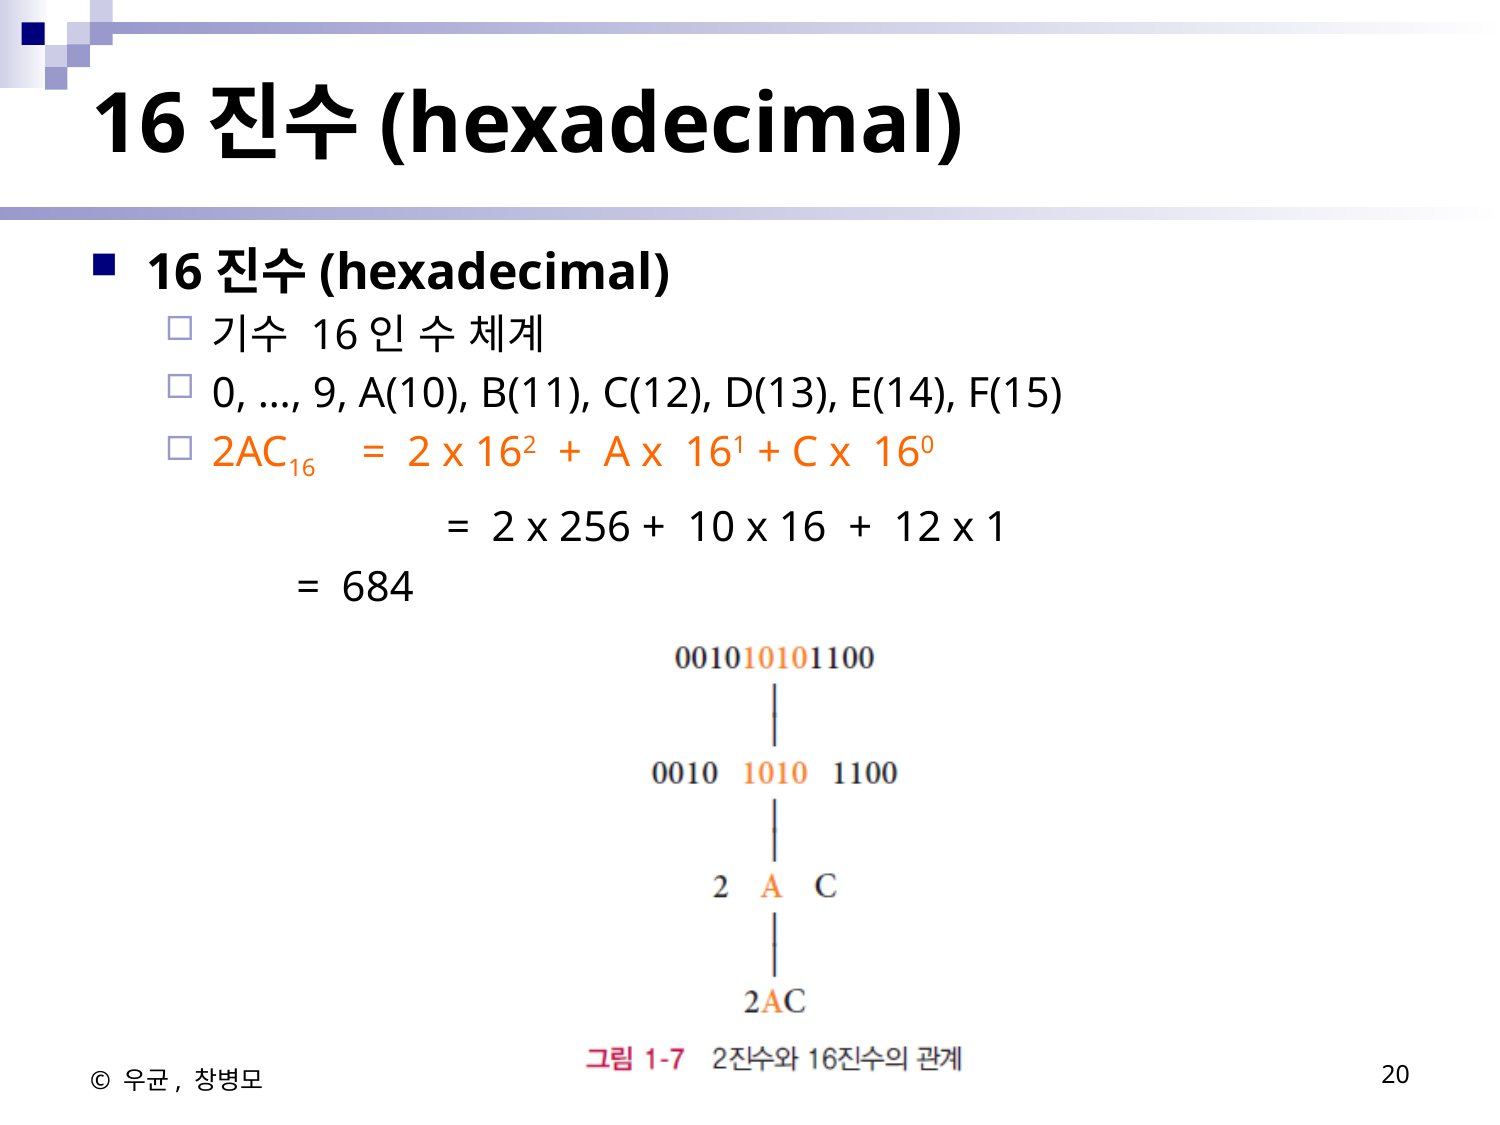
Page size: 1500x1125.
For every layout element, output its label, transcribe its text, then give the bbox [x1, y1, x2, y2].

title 16진수(hexadecimal) [76, 42, 1427, 197]
slide_number 20 [1074, 1025, 1425, 1100]
picture [548, 623, 1028, 1100]
slide_number © 우균, 창병모 [75, 1024, 425, 1103]
list 16진수(hexadecimal) 기수 16인 수 체계 0, …, 9, A(10), B(11), C(12), D(13), E(14), F(15) 2AC16 = 2 x 162 + A x 161 + C x 160 = 2 x 256 + 10 x 16 + 12 x 1 = 684 [75, 231, 1425, 1024]
